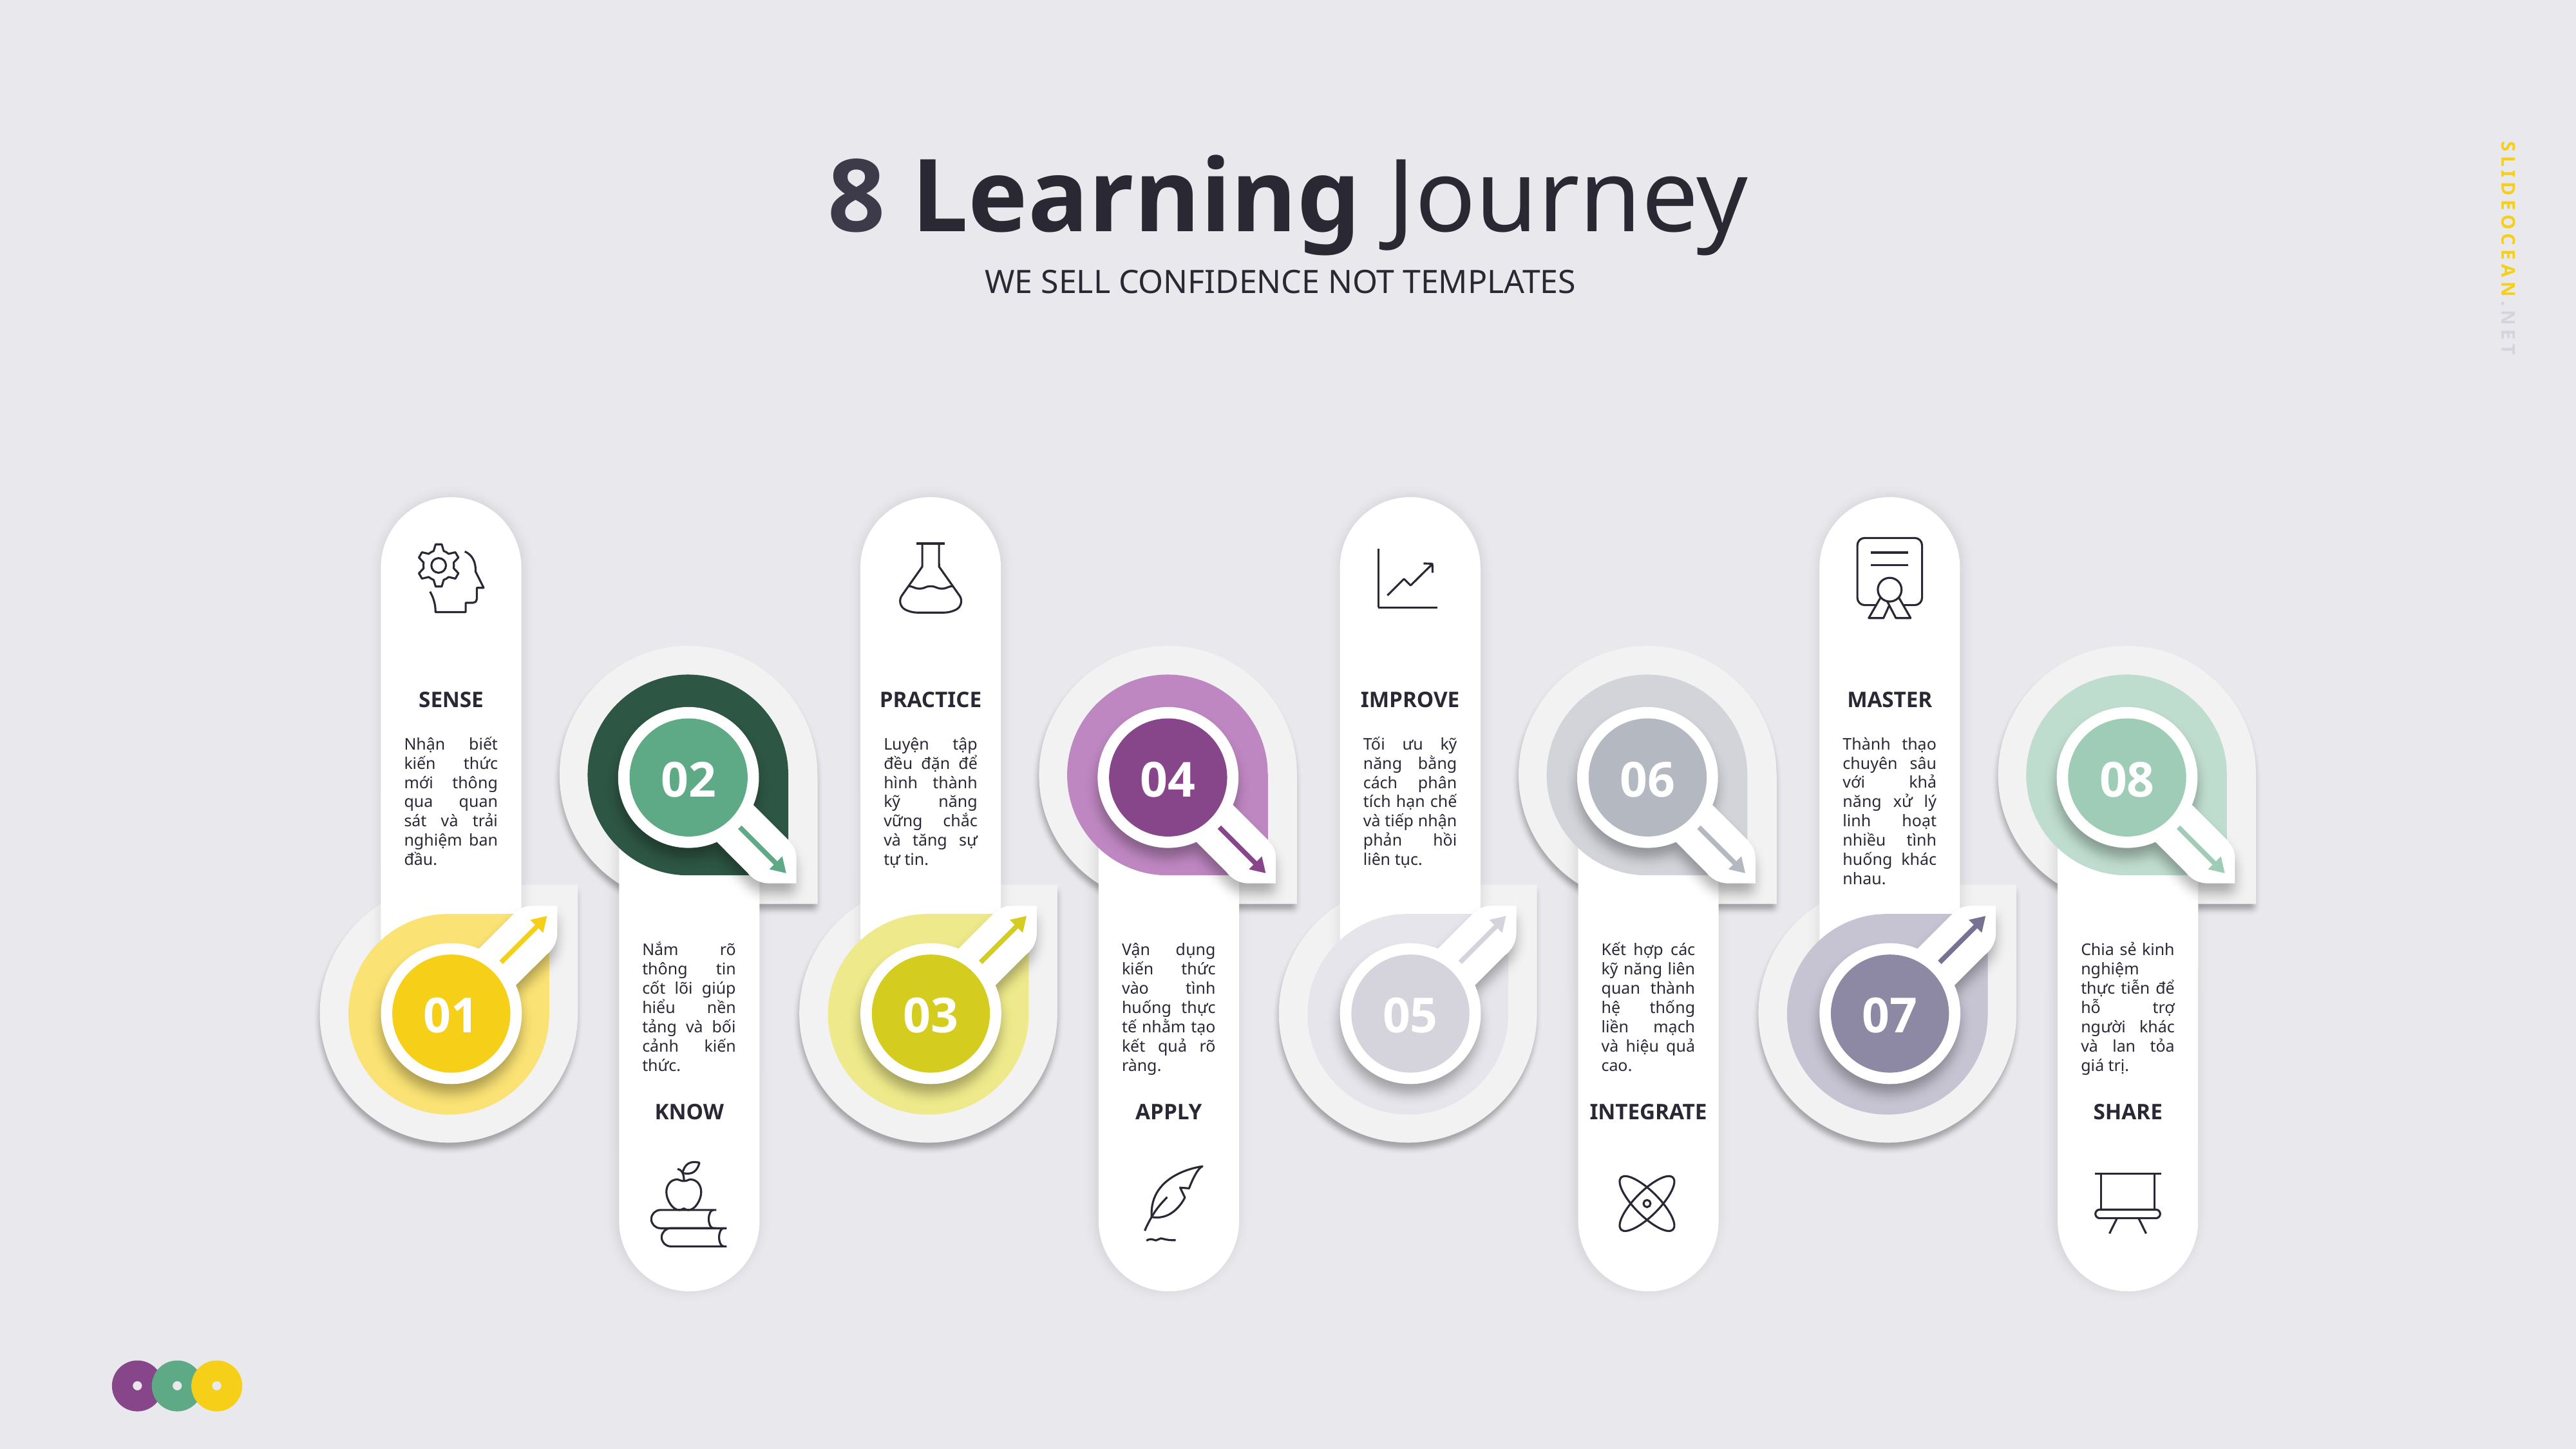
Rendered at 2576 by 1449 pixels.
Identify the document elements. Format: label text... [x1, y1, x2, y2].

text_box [1819, 681, 1960, 876]
text_box [1577, 884, 1720, 1293]
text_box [1577, 706, 1756, 884]
text_box WE SELL CONFIDENCE NOT TEMPLATES [975, 256, 1586, 305]
text_box [347, 940, 522, 1116]
text_box [1857, 538, 1922, 618]
text_box [558, 645, 819, 905]
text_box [1577, 934, 1719, 1130]
text_box [2094, 1173, 2161, 1234]
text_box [1098, 934, 1240, 1130]
text_box [1387, 563, 1433, 596]
text_box [1097, 884, 1240, 1293]
text_box [1546, 673, 1722, 848]
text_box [1340, 681, 1481, 876]
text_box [618, 934, 760, 1130]
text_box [860, 681, 1001, 876]
text_box [827, 939, 1002, 1116]
text_box [618, 884, 761, 1293]
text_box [2056, 706, 2235, 884]
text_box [860, 905, 1037, 1084]
text_box [900, 543, 961, 613]
text_box [419, 544, 484, 612]
text_box [1997, 645, 2257, 905]
text_box [1306, 939, 1481, 1116]
text_box [1037, 645, 1298, 905]
text_box [318, 883, 579, 1144]
text_box [651, 1162, 727, 1247]
text_box [1278, 883, 1539, 1144]
text_box [1786, 940, 1961, 1116]
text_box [380, 681, 522, 876]
text_box [798, 883, 1059, 1144]
text_box [1818, 496, 1961, 940]
text_box [1146, 1238, 1176, 1241]
text_box 8 Learning Journey [818, 126, 1758, 257]
text_box [1757, 883, 2018, 1144]
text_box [380, 905, 558, 1084]
text_box [1517, 645, 1778, 905]
text_box [859, 496, 1002, 939]
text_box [2057, 934, 2199, 1130]
text_box [2056, 884, 2199, 1293]
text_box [1097, 706, 1276, 884]
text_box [1340, 905, 1517, 1084]
text_box [379, 496, 523, 940]
text_box [2025, 673, 2202, 848]
text_box [1066, 673, 1243, 848]
text_box [1144, 1166, 1203, 1231]
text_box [618, 706, 797, 884]
text_box [1339, 496, 1482, 939]
text_box [586, 673, 763, 848]
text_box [1819, 905, 1996, 1084]
text_box [1620, 1176, 1674, 1231]
